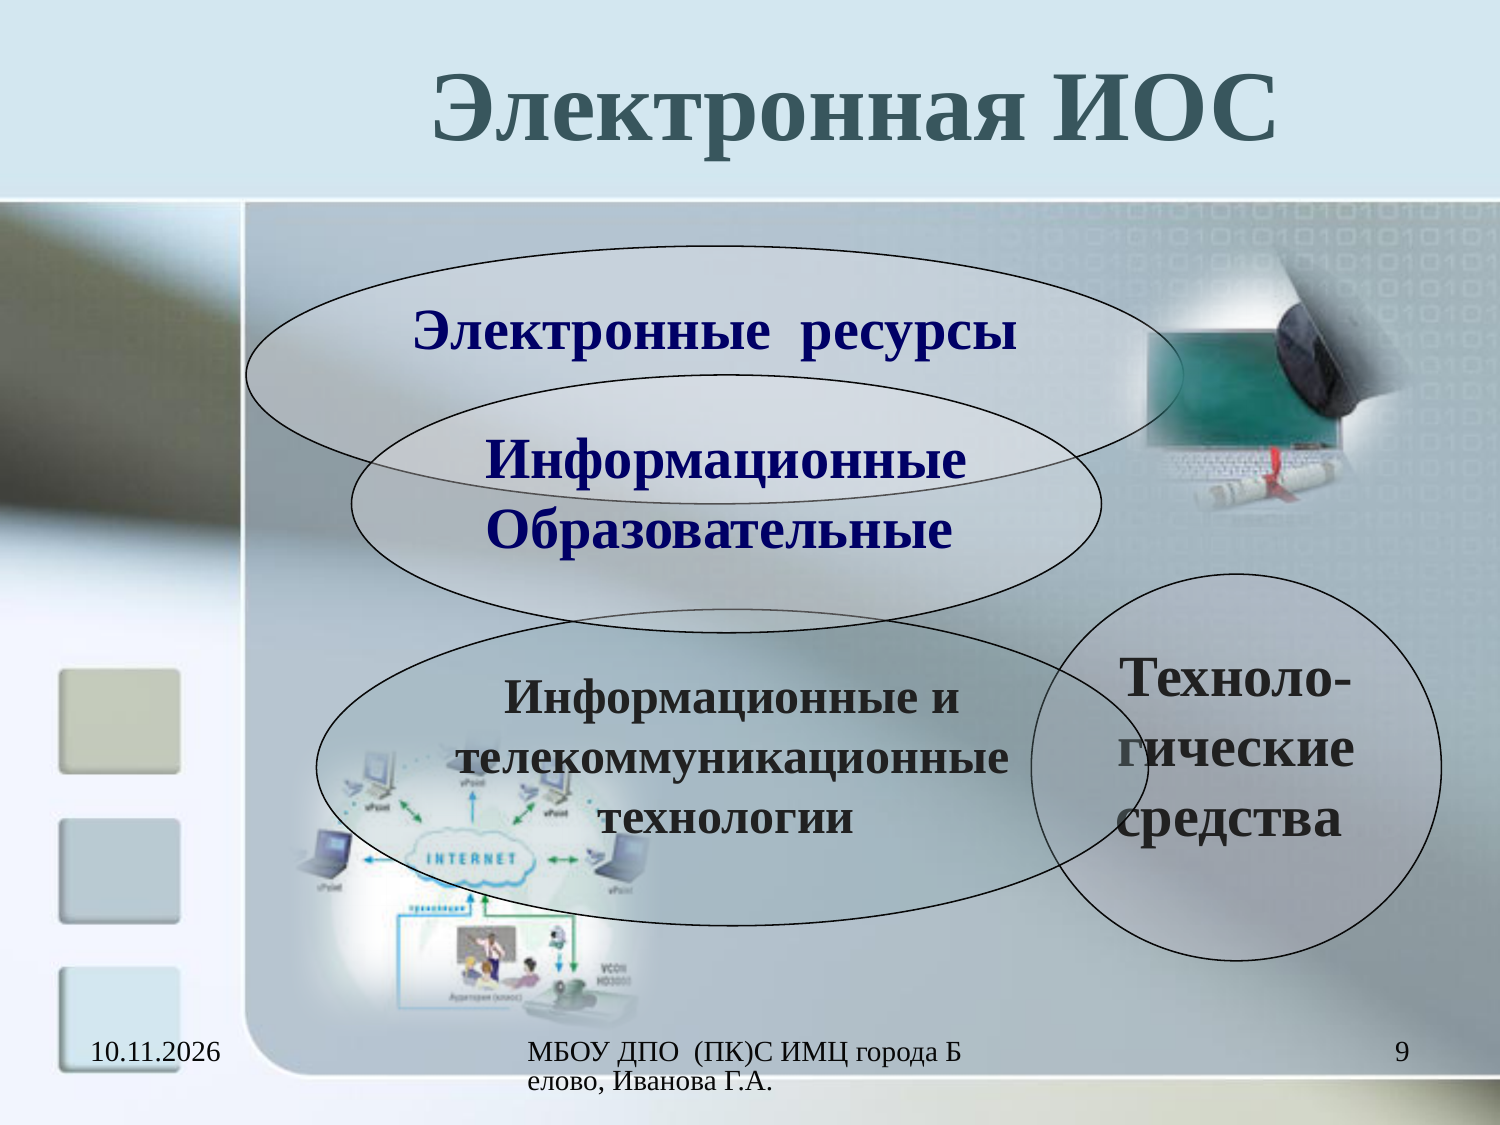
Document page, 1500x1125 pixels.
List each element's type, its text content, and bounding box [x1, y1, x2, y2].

text_box Информационные и телекоммуникационные технологии [332, 621, 1149, 926]
text_box Информационные Образовательные [351, 374, 1072, 633]
picture [0, 0, 1500, 1125]
footer МБОУ ДПО (ПК)С ИМЦ города Белово, Иванова Г.А. [512, 1024, 988, 1103]
text_box Электронные ресурсы [246, 246, 1072, 463]
title Электронная ИОС [249, 12, 1462, 188]
text_box Техноло-гические средства [1059, 574, 1442, 961]
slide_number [74, 1024, 426, 1103]
slide_number 9 [1074, 1024, 1426, 1103]
